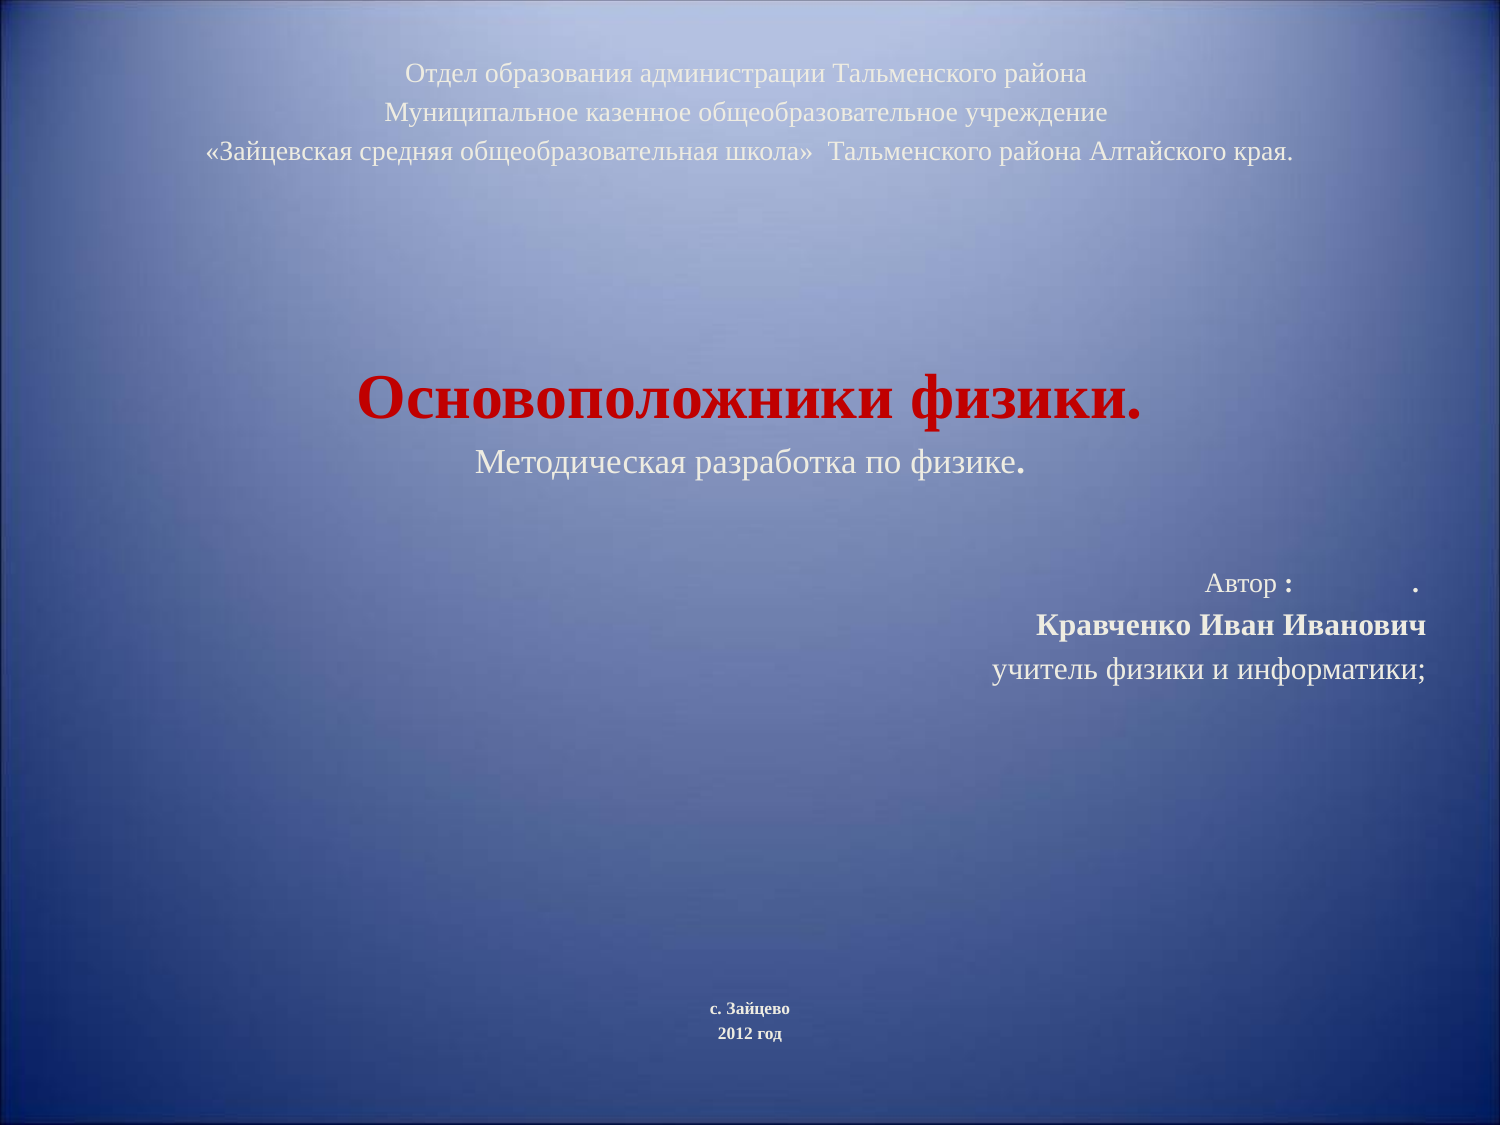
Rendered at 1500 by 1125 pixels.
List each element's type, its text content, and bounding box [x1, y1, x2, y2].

subtitle Отдел образования администрации Тальменского района Муниципальное казенное общеобразовательное учреждение «Зайцевская средняя общеобразовательная школа» Тальменского района Алтайского края. Основоположники физики. Методическая разработка по физике. Автор : . Кравченко Иван Иванович учитель физики и информатики; с. Зайцево 2012 год [58, 46, 1442, 1055]
picture [0, 0, 1500, 1125]
